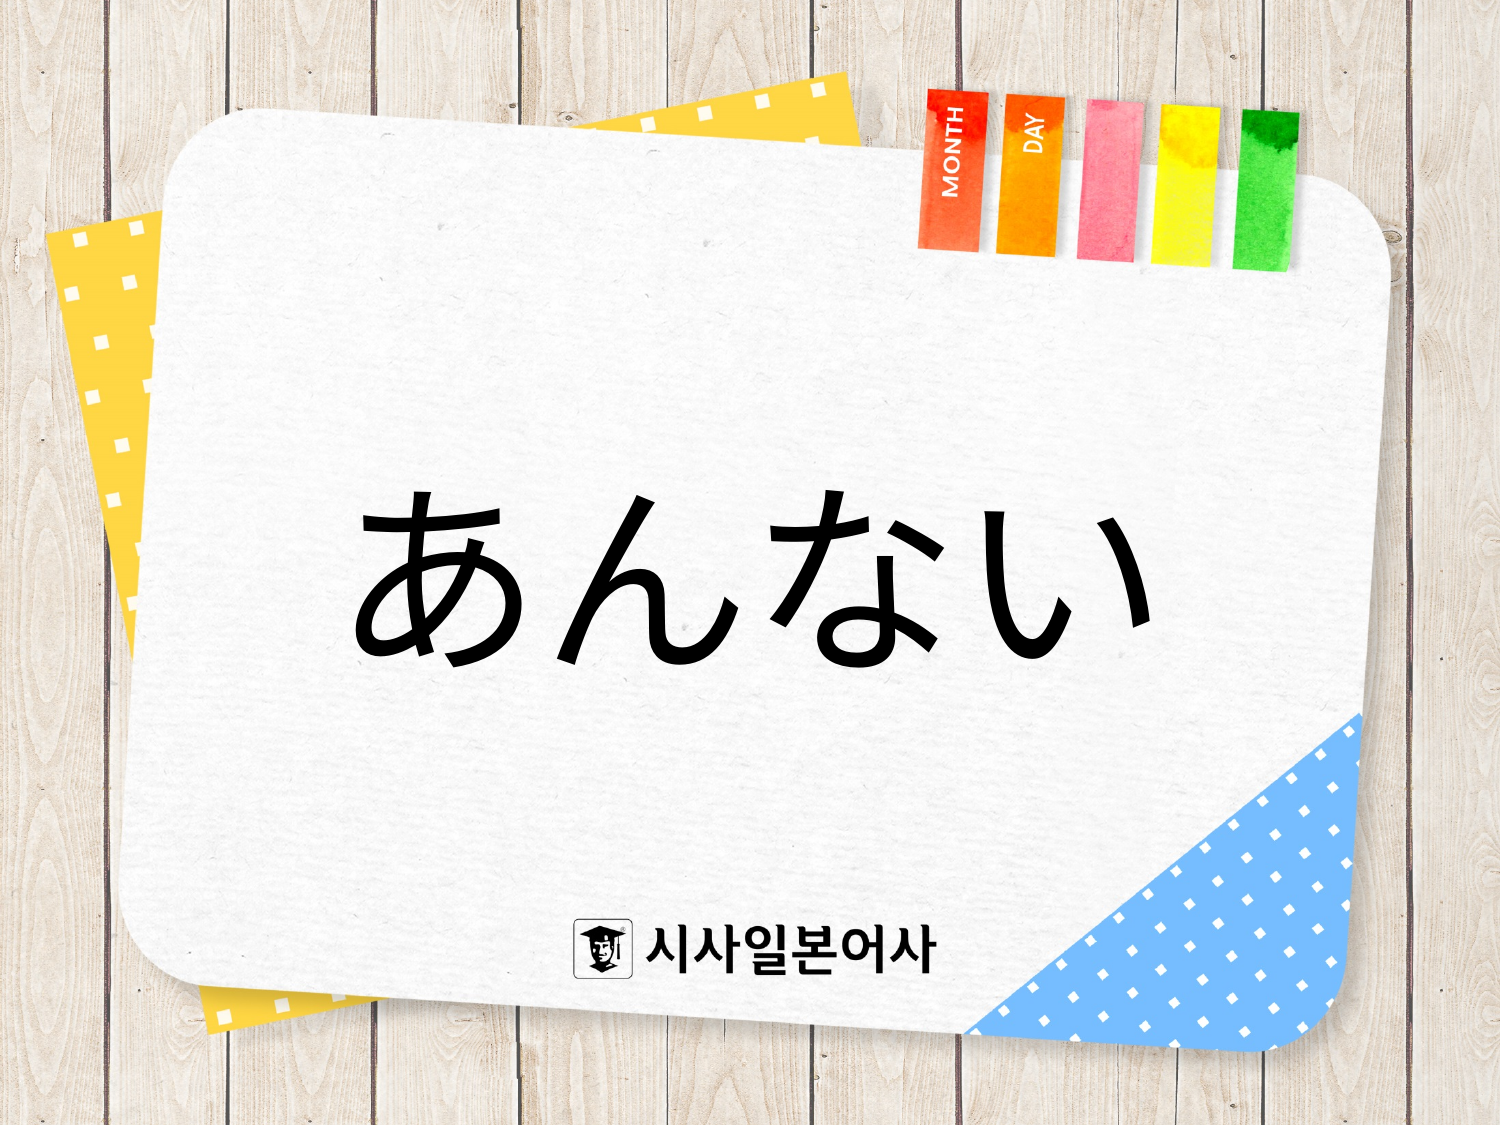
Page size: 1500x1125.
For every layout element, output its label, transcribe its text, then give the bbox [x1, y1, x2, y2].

title あんない [75, 338, 1425, 811]
picture [0, 0, 1500, 1125]
